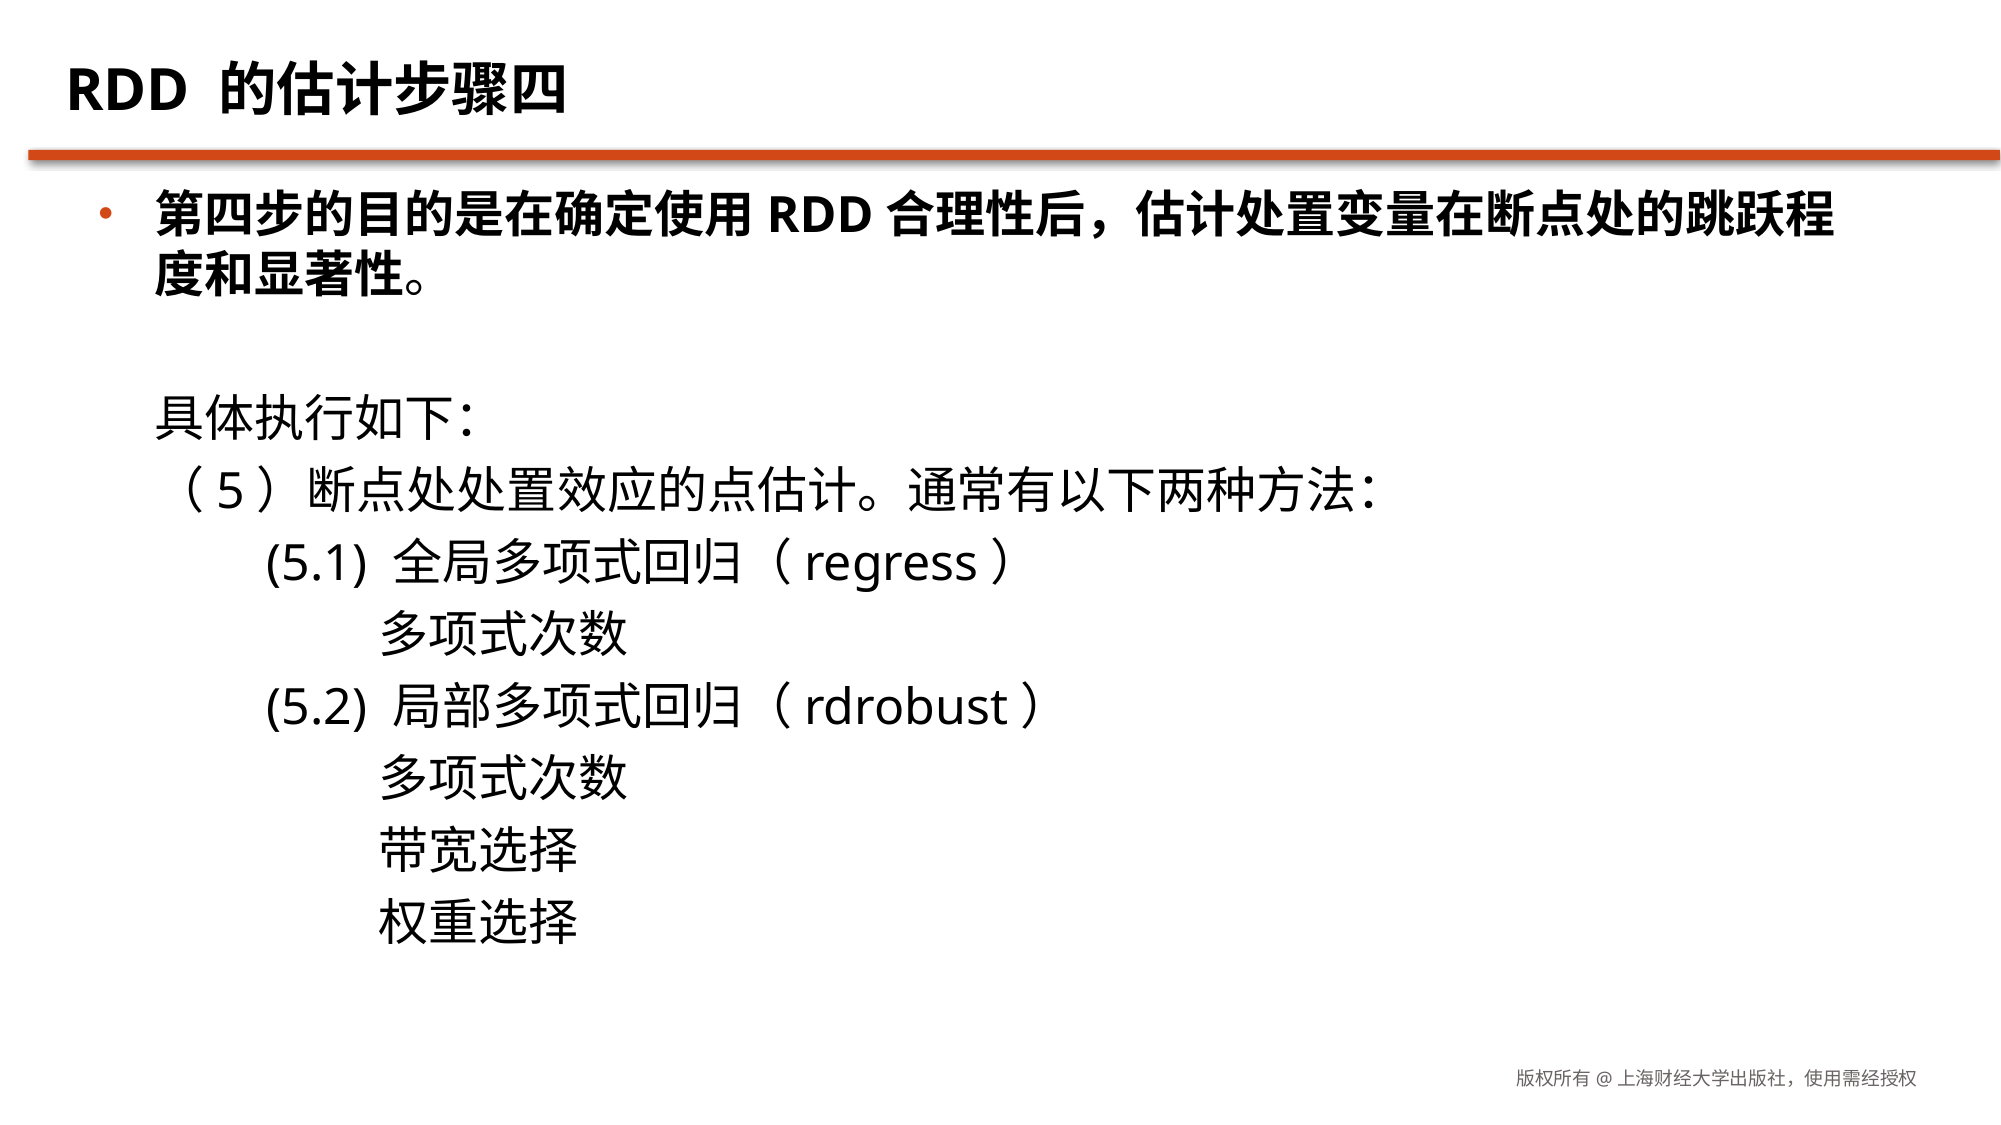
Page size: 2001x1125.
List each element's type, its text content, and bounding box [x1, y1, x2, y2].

footer 版权所有@上海财经大学出版社，使用需经授权 [1483, 1046, 1950, 1109]
list 第四步的目的是在确定使用RDD合理性后，估计处置变量在断点处的跳跃程度和显著性。 具体执行如下： （5）断点处处置效应的点估计。通常有以下两种方法： (5.1) 全局多项式回归（regress） 多项式次数 (5.2) 局部多项式回归（rdrobust） 多项式次数 带宽选择 权重选择 [83, 174, 1867, 1032]
title RDD 的估计步骤四 [50, 50, 1825, 138]
